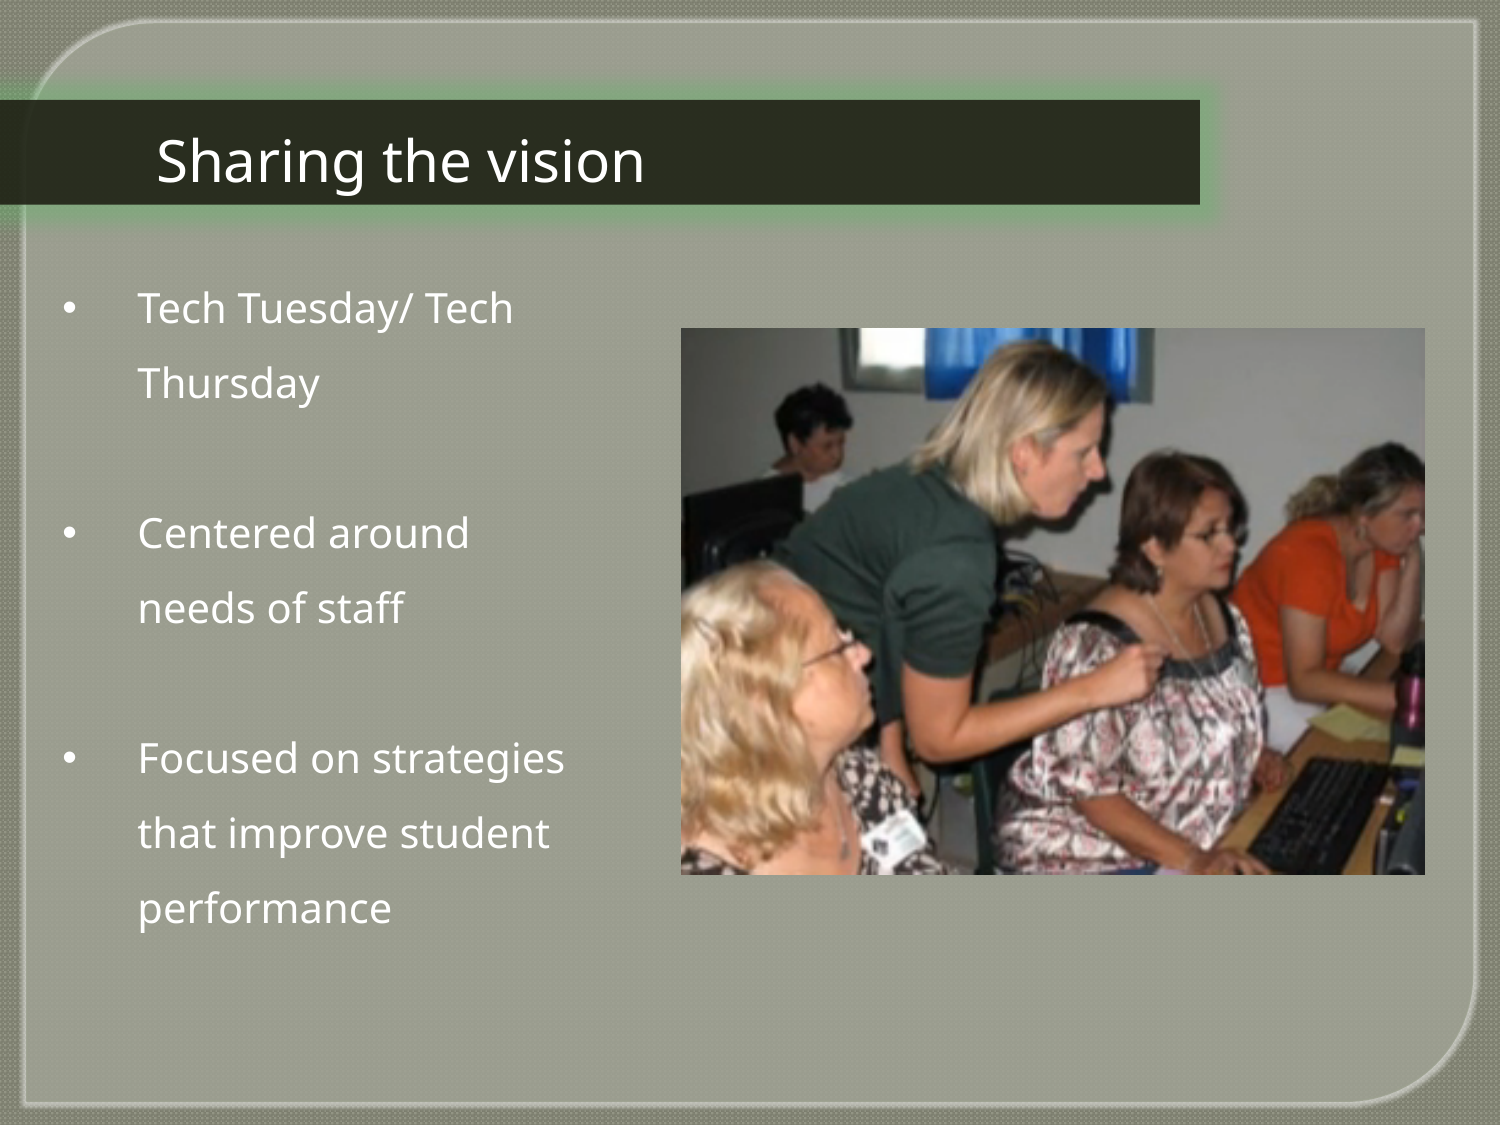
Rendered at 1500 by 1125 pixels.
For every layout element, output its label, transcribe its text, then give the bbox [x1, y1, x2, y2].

picture [681, 327, 1426, 876]
text_box Tech Tuesday/ Tech Thursday Centered around needs of staff Focused on strategies that improve student performance [62, 249, 725, 940]
text_box Sharing the vision [0, 99, 1200, 205]
